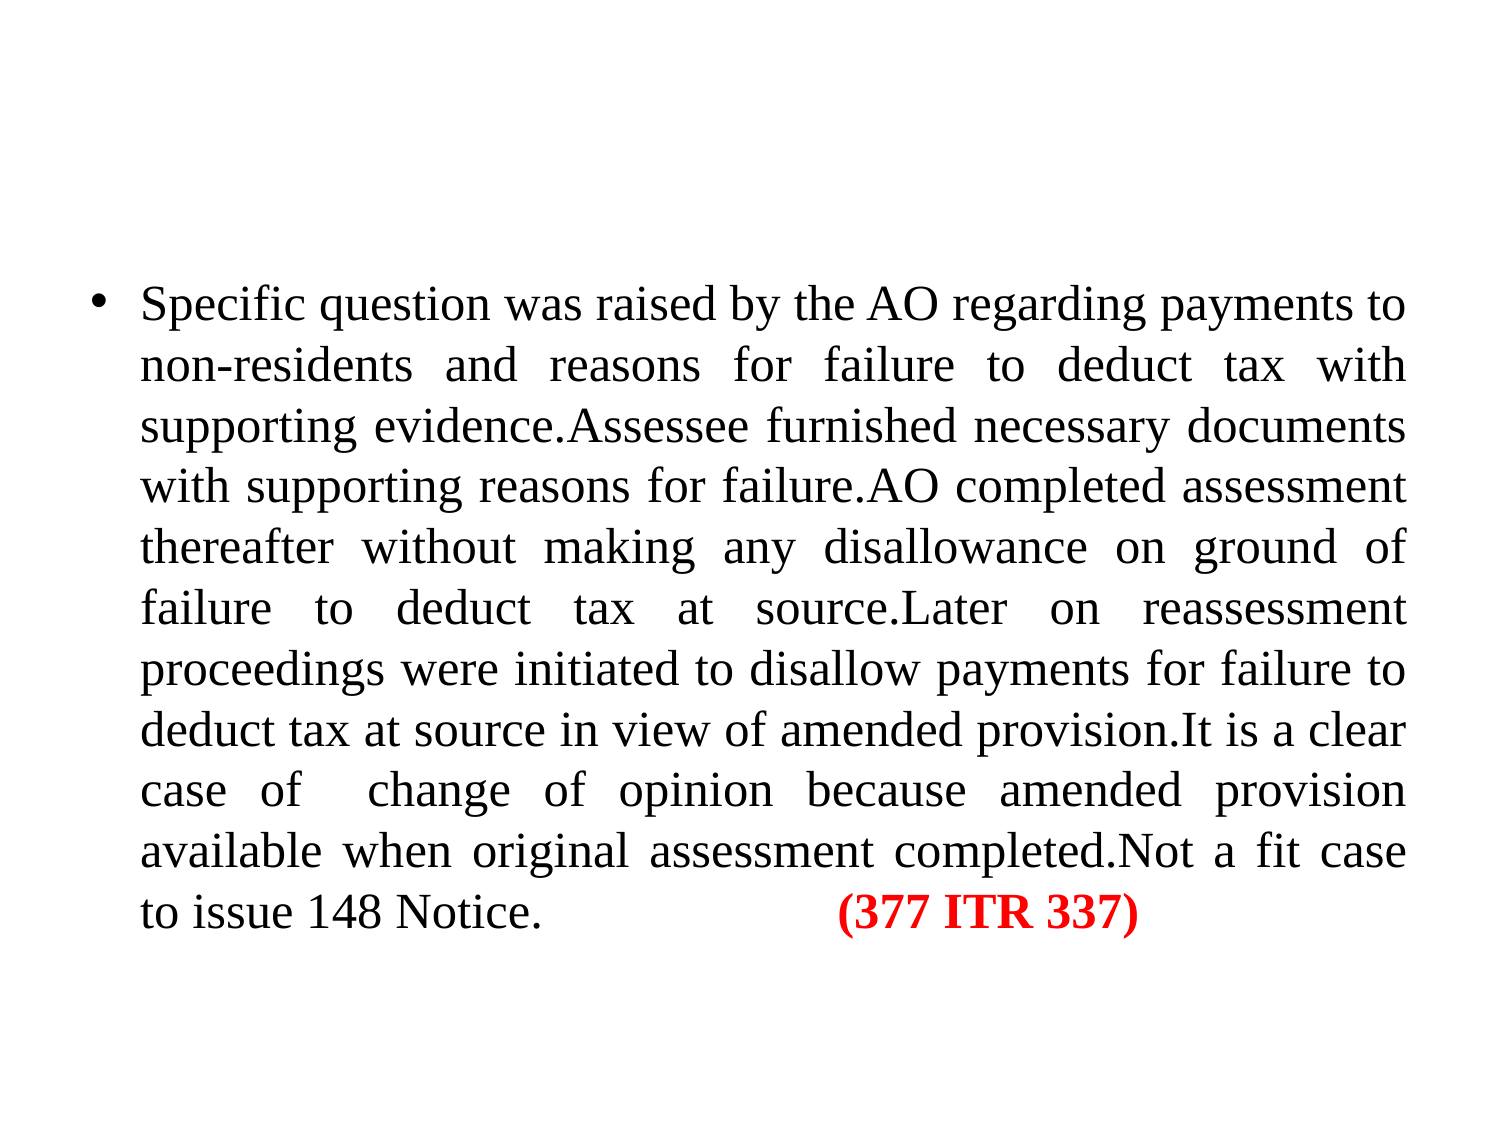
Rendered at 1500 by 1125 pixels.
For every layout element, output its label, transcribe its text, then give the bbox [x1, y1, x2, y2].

list Specific question was raised by the AO regarding payments to non-residents and reasons for failure to deduct tax with supporting evidence.Assessee furnished necessary documents with supporting reasons for failure.AO completed assessment thereafter without making any disallowance on ground of failure to deduct tax at source.Later on reassessment proceedings were initiated to disallow payments for failure to deduct tax at source in view of amended provision.It is a clear case of change of opinion because amended provision available when original assessment completed.Not a fit case to issue 148 Notice. (377 ITR 337) [75, 262, 1425, 1005]
